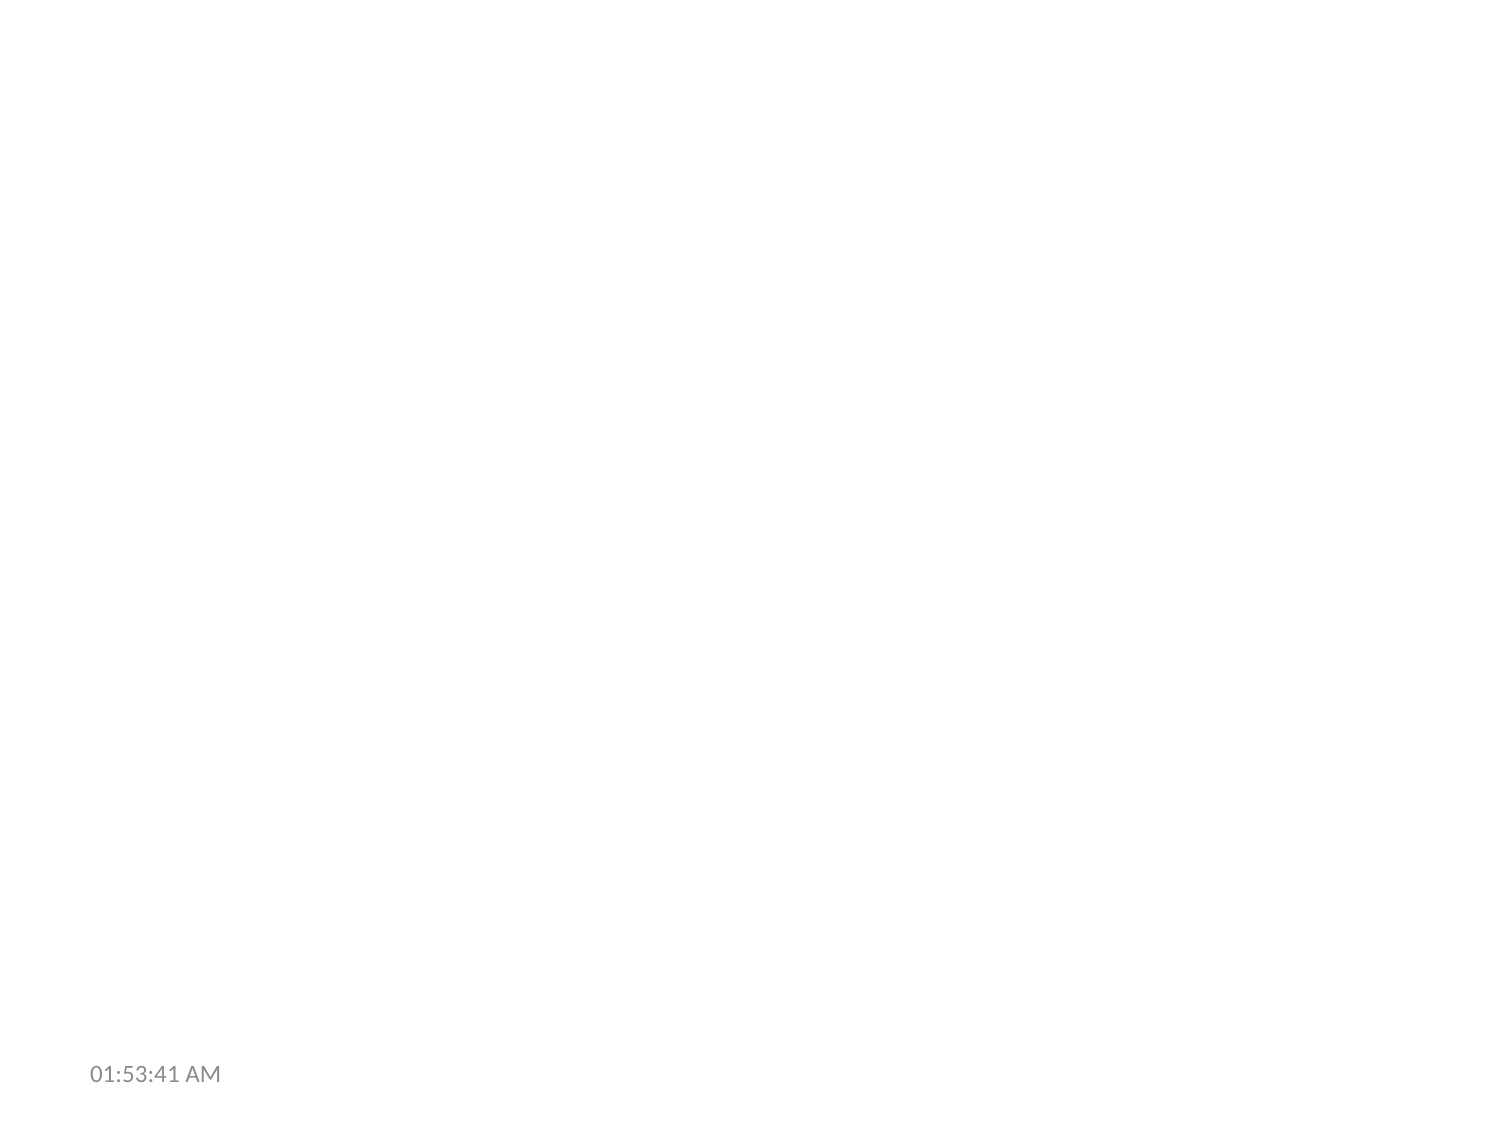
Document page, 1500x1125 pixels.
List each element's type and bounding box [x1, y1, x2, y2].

slide_number [75, 1042, 425, 1103]
